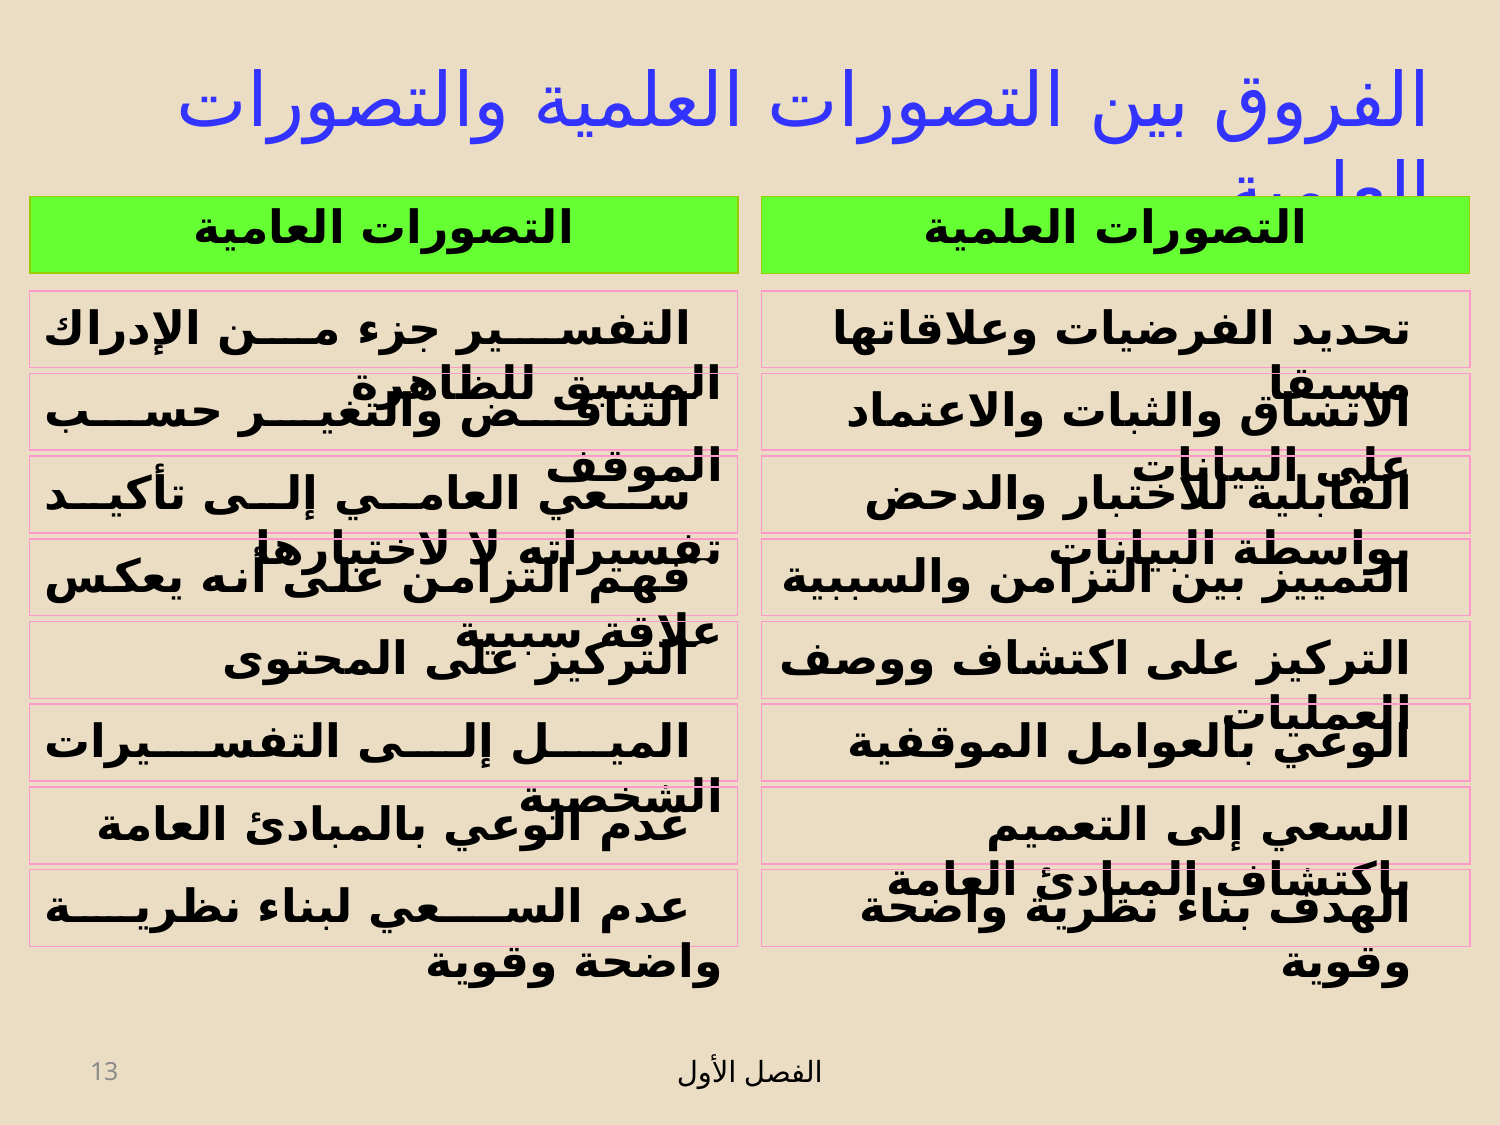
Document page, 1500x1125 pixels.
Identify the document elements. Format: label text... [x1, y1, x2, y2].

text_box التركيز على المحتوى [29, 621, 738, 699]
text_box التصورات العامية [29, 196, 739, 274]
text_box التفسير جزء من الإدراك المسبق للظاهرة [29, 290, 738, 368]
text_box الميل إلى التفسيرات الشخصية [29, 704, 738, 781]
text_box الاتساق والثبات والاعتماد على البيانات [761, 373, 1470, 451]
text_box تحديد الفرضيات وعلاقاتها مسبقا [761, 290, 1470, 368]
list التصورات العلمية [761, 196, 1470, 274]
slide_number 13 [75, 1042, 425, 1103]
text_box التناقض والتغير حسب الموقف [29, 373, 738, 451]
text_box عدم السعي لبناء نظرية واضحة وقوية [29, 869, 738, 947]
footer الفصل الأول [512, 1042, 988, 1103]
text_box القابلية للاختبار والدحض بواسطة البيانات [761, 456, 1470, 534]
text_box التركيز على اكتشاف ووصف العمليات [761, 621, 1470, 699]
text_box التمييز بين التزامن والسببية [761, 538, 1470, 616]
text_box فهم التزامن على أنه يعكس علاقة سببية [29, 538, 738, 616]
text_box عدم الوعي بالمبادئ العامة [29, 786, 738, 864]
text_box السعي إلى التعميم باكتشاف المبادئ العامة [761, 786, 1470, 864]
text_box الهدف بناء نظرية واضحة وقوية [761, 869, 1470, 947]
text_box سعي العامي إلى تأكيد تفسيراته لا لاختبارها [29, 456, 738, 534]
text_box الوعي بالعوامل الموقفية [761, 704, 1470, 781]
title الفروق بين التصورات العلمية والتصورات العامية [53, 87, 1447, 197]
